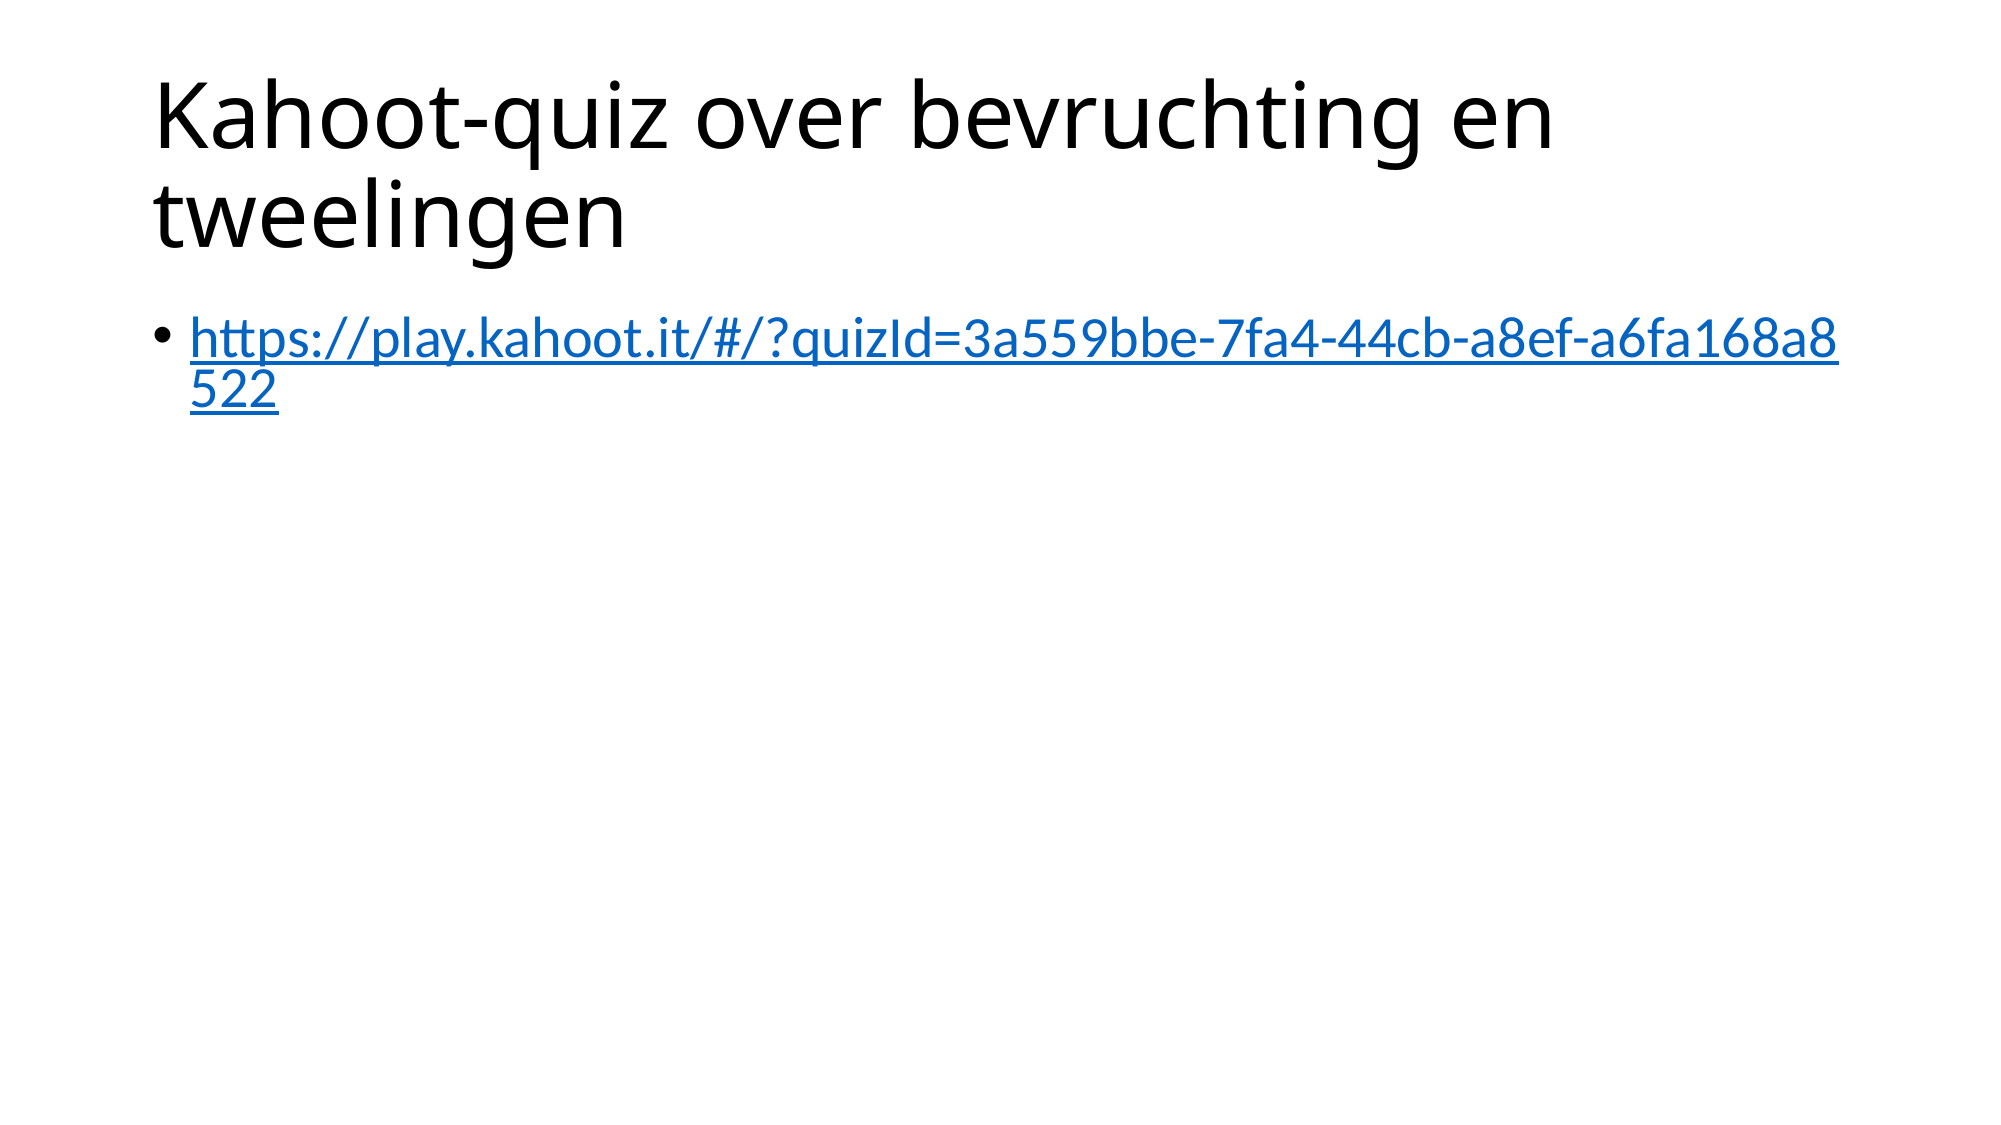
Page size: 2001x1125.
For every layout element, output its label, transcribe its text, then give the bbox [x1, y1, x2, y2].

list https://play.kahoot.it/#/?quizId=3a559bbe-7fa4-44cb-a8ef-a6fa168a8522 [137, 299, 1863, 1014]
title Kahoot-quiz over bevruchting en tweelingen [137, 59, 1863, 278]
